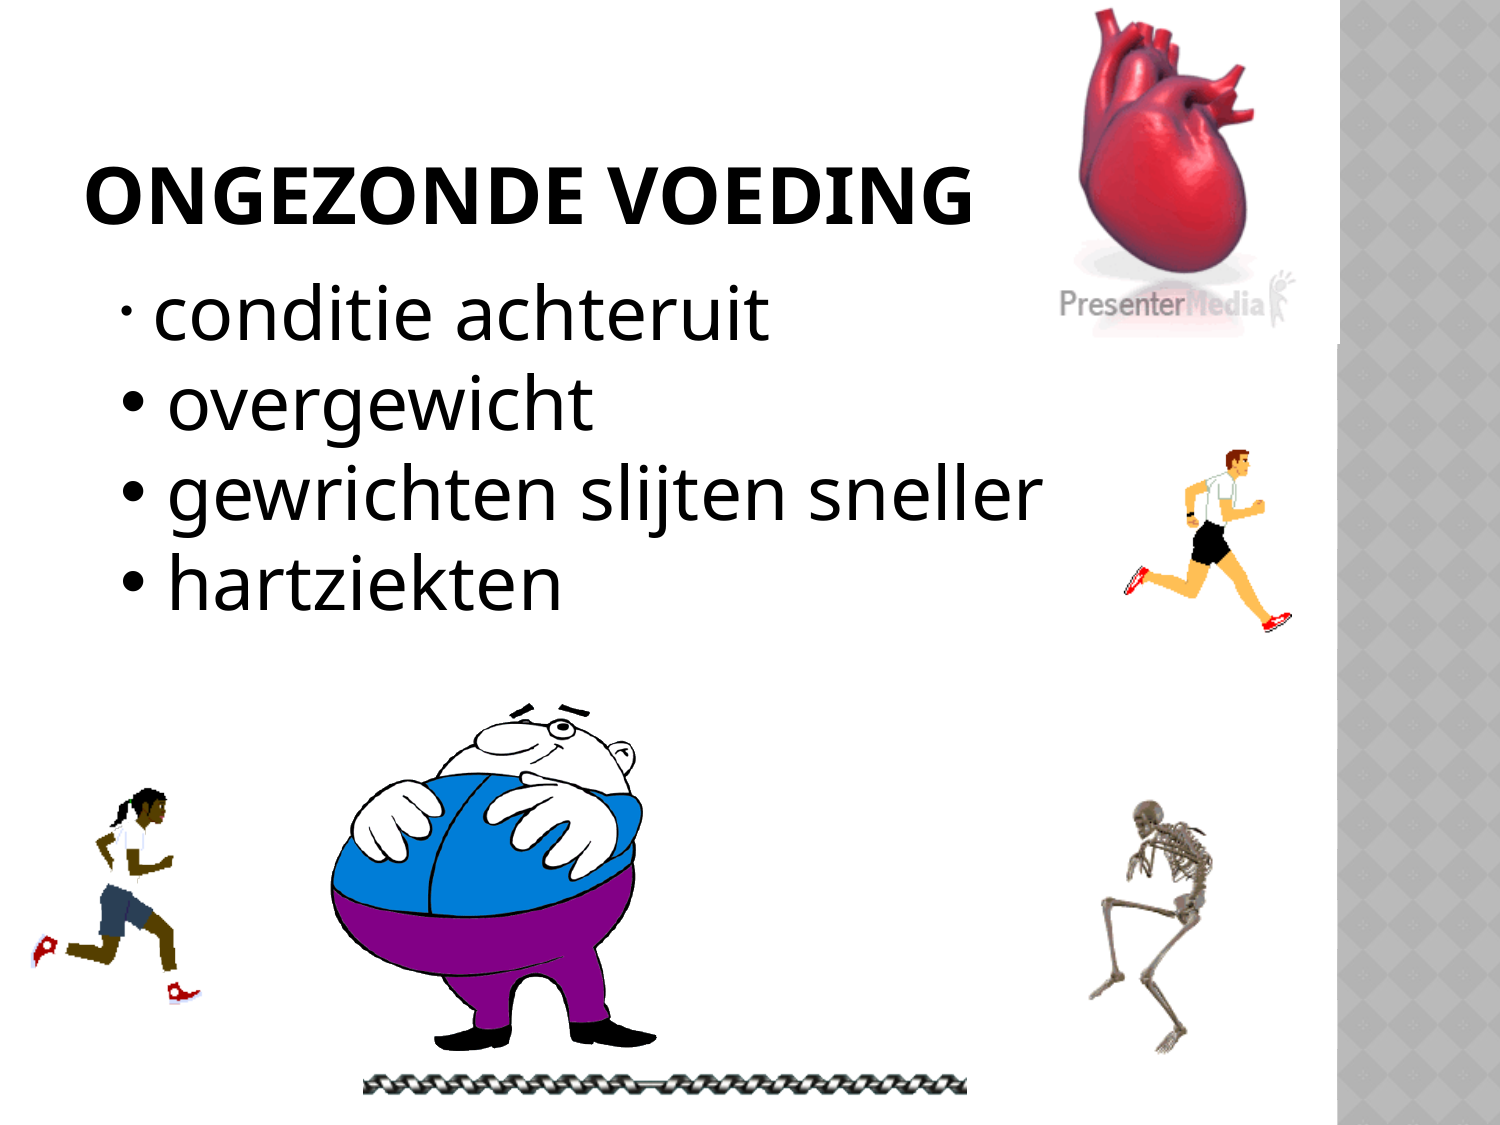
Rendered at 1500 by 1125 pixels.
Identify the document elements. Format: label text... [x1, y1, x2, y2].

picture [1030, 702, 1313, 1095]
picture [22, 784, 215, 1020]
picture [1112, 444, 1292, 656]
title Ongezonde voeding [75, 52, 989, 240]
picture [327, 702, 657, 1051]
text_box conditie achteruit overgewicht gewrichten slijten sneller hartziekten [105, 257, 1266, 723]
picture [995, 0, 1341, 345]
picture [362, 1065, 967, 1097]
